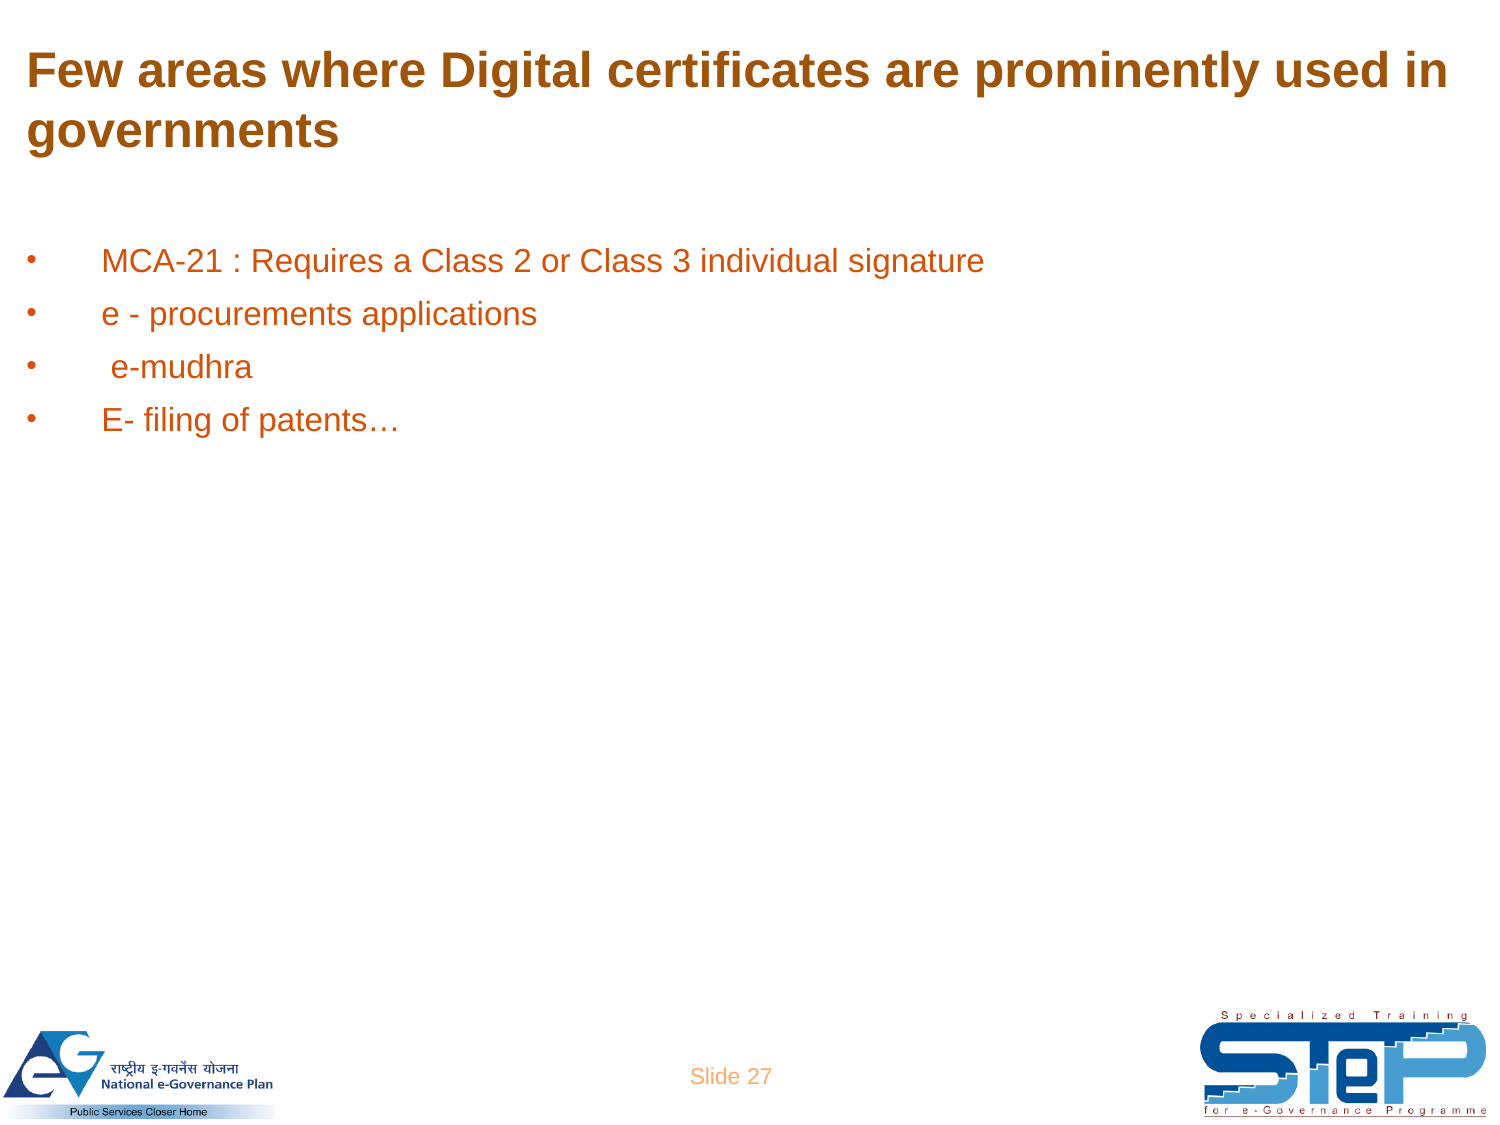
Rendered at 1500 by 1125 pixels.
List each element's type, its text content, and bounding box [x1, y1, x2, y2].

picture [1200, 1011, 1486, 1117]
title Few areas where Digital certificates are prominently used in governments [26, 37, 1472, 162]
picture [2, 1031, 275, 1119]
list MCA-21 : Requires a Class 2 or Class 3 individual signature e - procurements applications e-mudhra E- filing of patents… [26, 238, 1474, 951]
